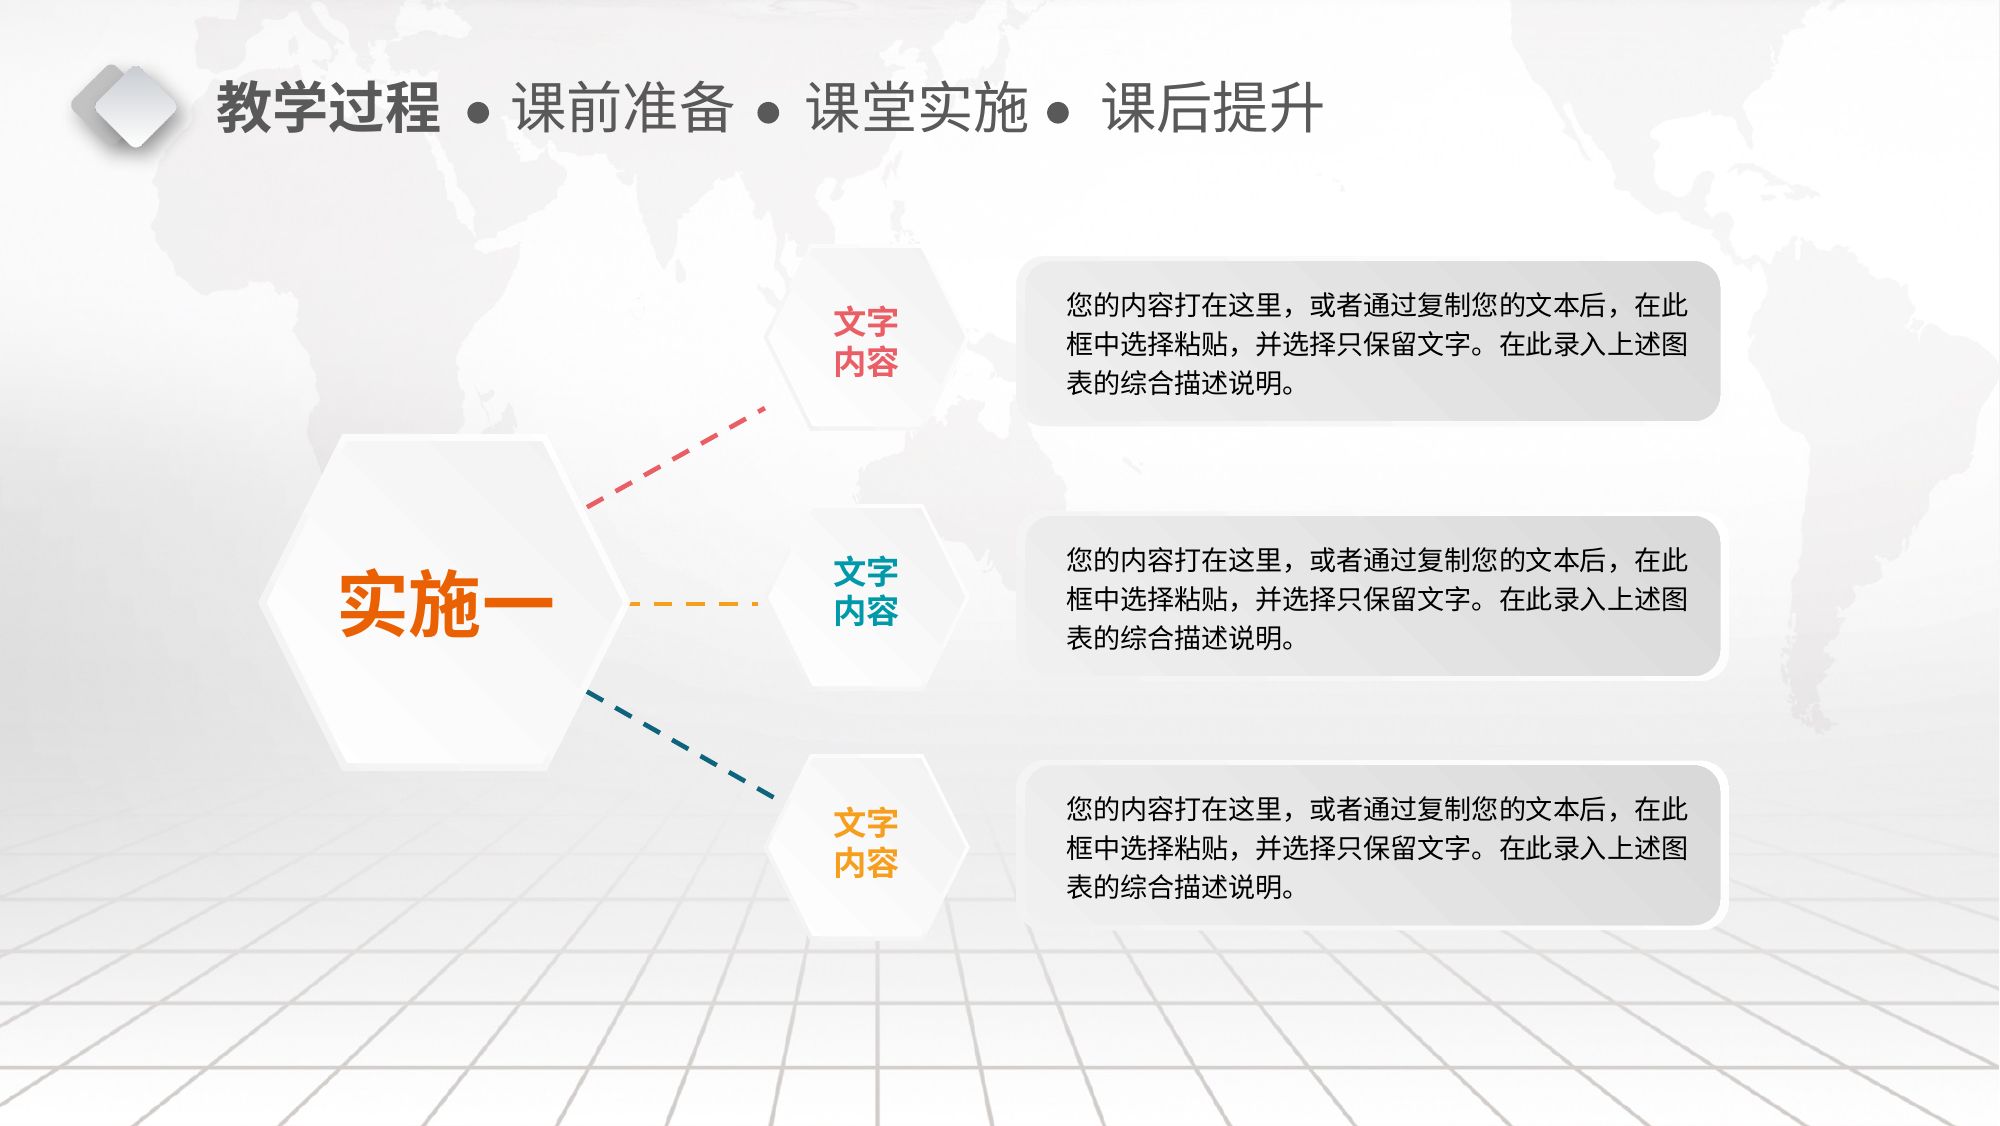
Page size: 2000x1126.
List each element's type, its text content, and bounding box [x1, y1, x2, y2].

text_box 课后提升 [1100, 72, 1343, 140]
text_box [465, 99, 492, 126]
text_box 课堂实施 [804, 72, 1048, 140]
text_box 课前准备 [510, 72, 758, 140]
picture [0, 0, 1999, 1126]
text_box [1045, 99, 1071, 126]
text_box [258, 433, 631, 772]
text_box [763, 503, 970, 691]
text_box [1016, 511, 1730, 682]
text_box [558, 407, 779, 801]
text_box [1016, 760, 1730, 931]
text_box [763, 753, 970, 941]
text_box [755, 99, 782, 126]
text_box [1016, 256, 1730, 427]
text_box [763, 243, 970, 431]
text_box 教学过程 [216, 72, 468, 140]
